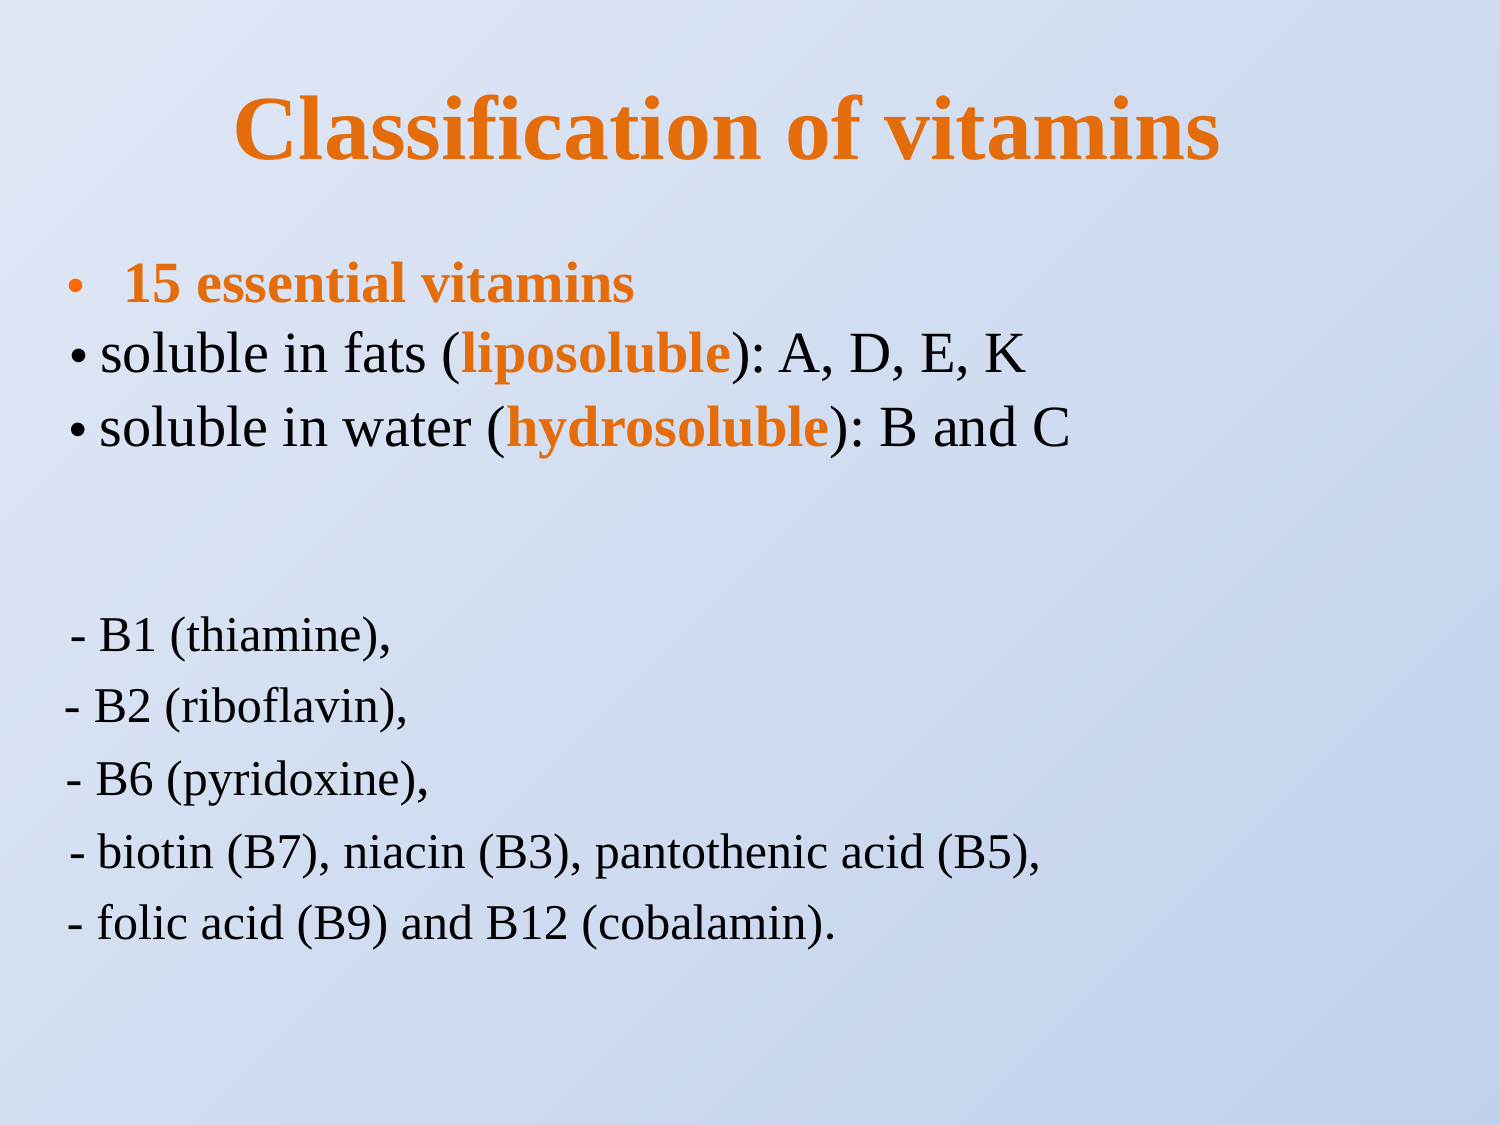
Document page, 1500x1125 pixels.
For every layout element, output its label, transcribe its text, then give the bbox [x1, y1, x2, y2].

text_box • 15 essential vitamins [66, 256, 636, 372]
text_box - B2 (riboflavin), [63, 674, 409, 791]
text_box - B1 (thiamine), [69, 604, 392, 674]
text_box • soluble in water (hydrosoluble): B and C [69, 397, 1071, 519]
text_box - B6 (pyridoxine), [65, 747, 430, 863]
text_box • soluble in fats (liposoluble): A, D, E, K [69, 327, 1027, 397]
text_box - folic acid (B9) and B12 (cobalamin). [66, 891, 837, 1007]
text_box - biotin (B7), niacin (B3), pantothenic acid (B5), [69, 820, 1042, 936]
text_box Classification of vitamins [160, 72, 1223, 284]
